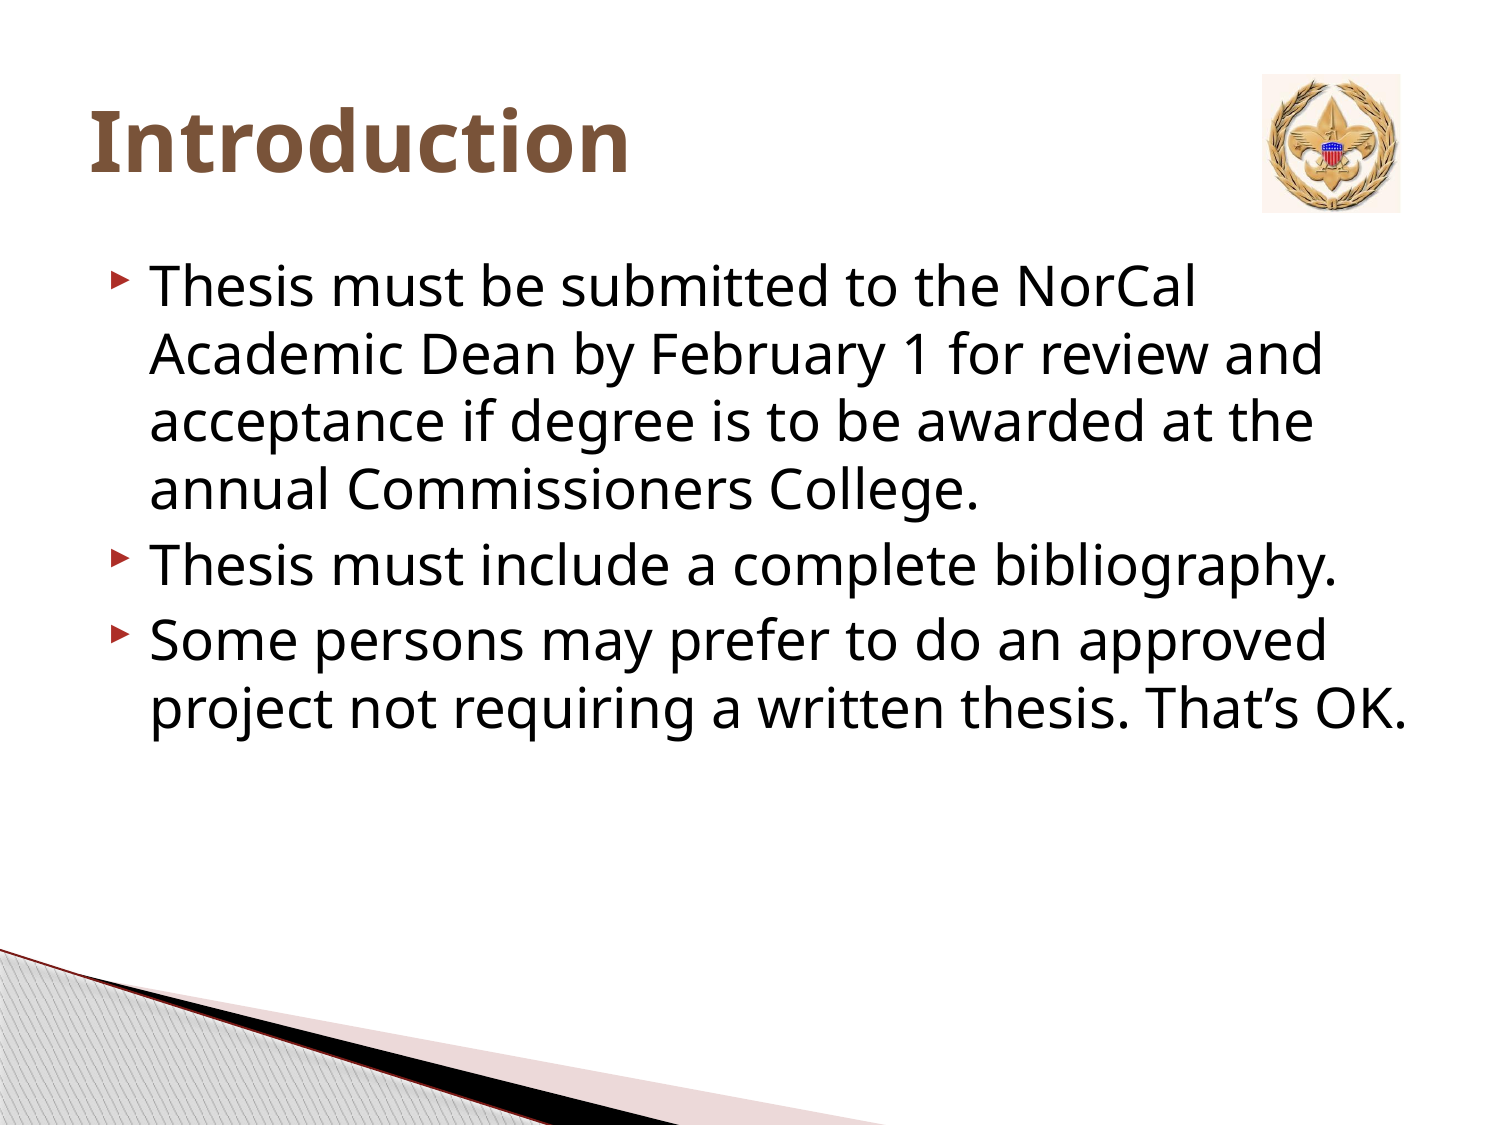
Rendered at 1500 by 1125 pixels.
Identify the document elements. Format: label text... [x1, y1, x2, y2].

title Introduction [75, 45, 1425, 233]
list Thesis must be submitted to the NorCal Academic Dean by February 1 for review and acceptance if degree is to be awarded at the annual Commissioners College. Thesis must include a complete bibliography. Some persons may prefer to do an approved project not requiring a written thesis. That’s OK. [74, 242, 1426, 986]
picture [1262, 74, 1402, 213]
